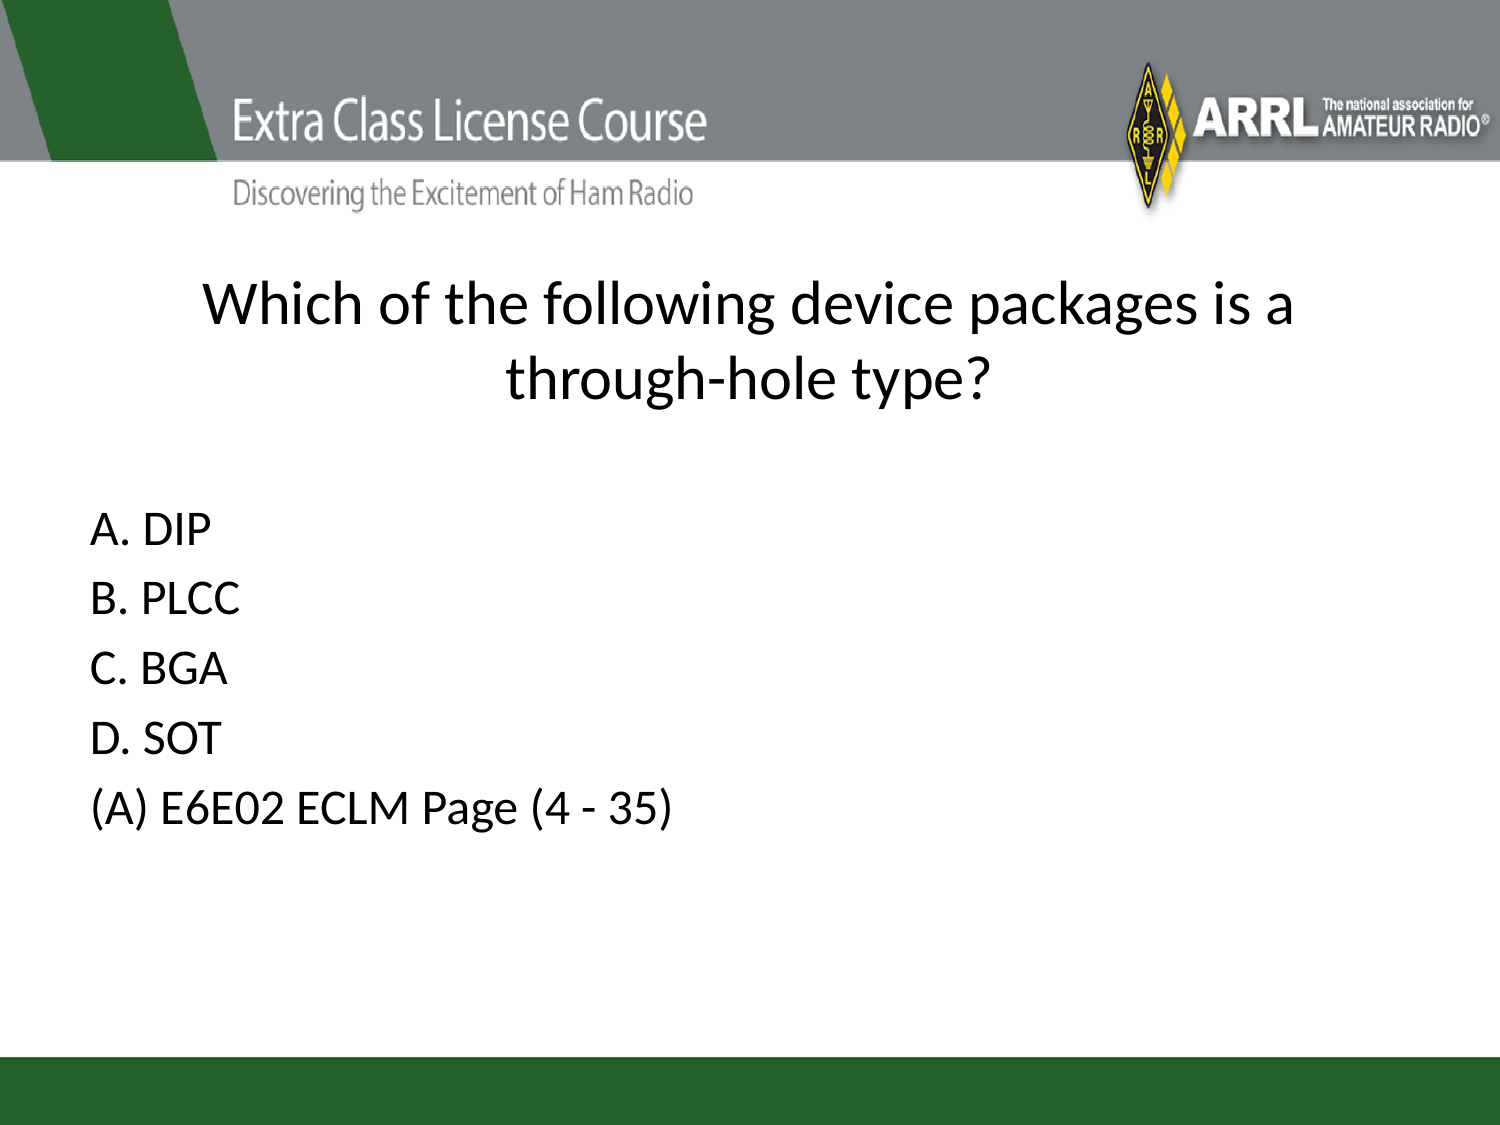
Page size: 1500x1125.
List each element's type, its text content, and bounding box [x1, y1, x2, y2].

picture [0, 0, 1500, 1125]
list A. DIP B. PLCC C. BGA D. SOT (A) E6E02 ECLM Page (4 - 35) [75, 487, 1425, 1005]
title Which of the following device packages is a through-hole type? [75, 254, 1425, 435]
